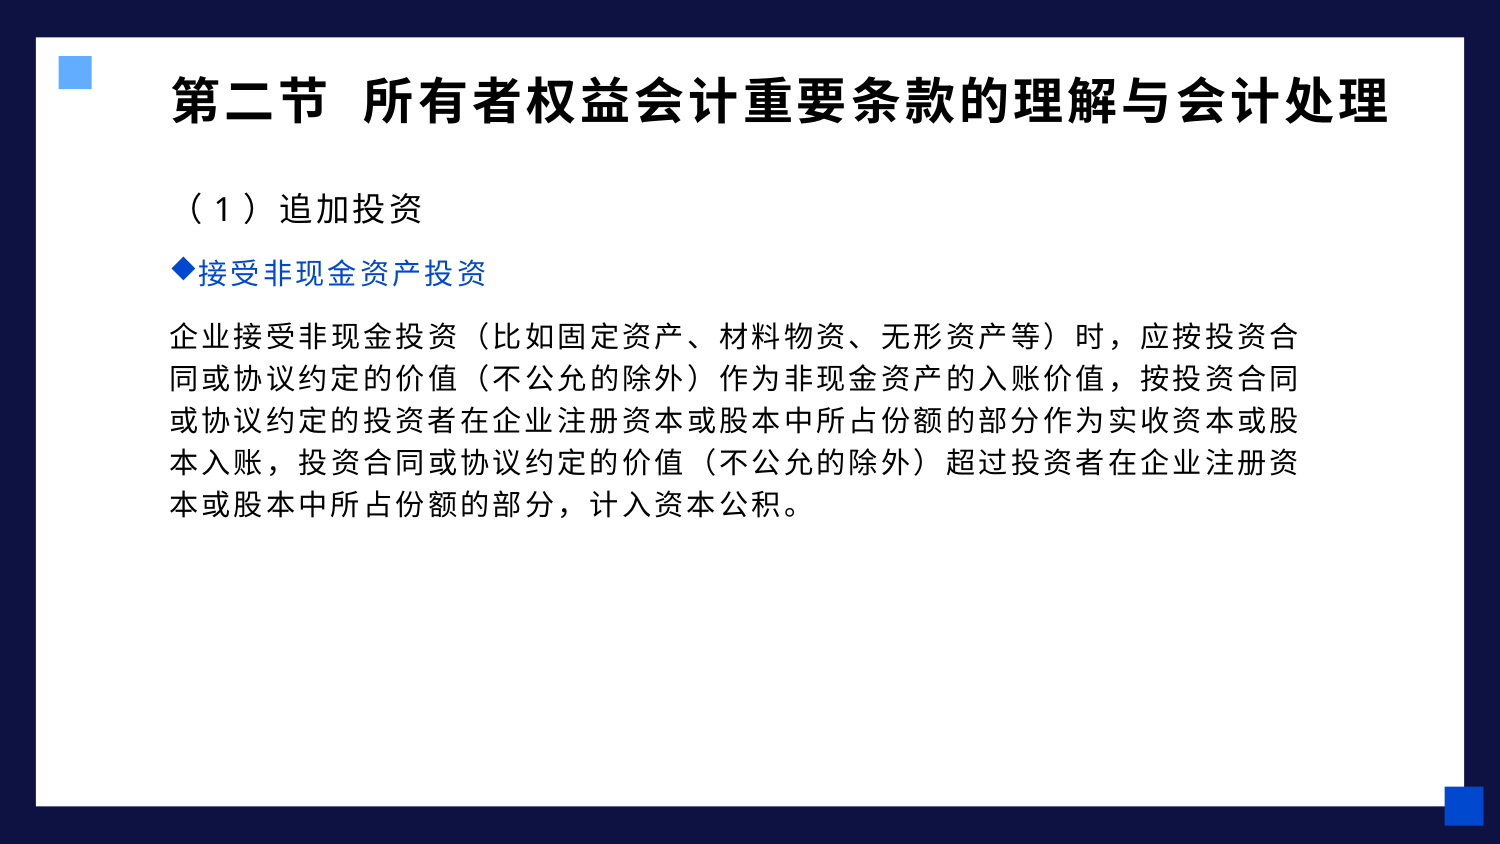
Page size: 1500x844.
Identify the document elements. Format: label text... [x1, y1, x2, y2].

title 第二节 所有者权益会计重要条款的理解与会计处理 [141, 48, 1415, 139]
list （1）追加投资 接受非现金资产投资 企业接受非现金投资（比如固定资产、材料物资、无形资产等）时，应按投资合同或协议约定的价值（不公允的除外）作为非现金资产的入账价值，按投资合同或协议约定的投资者在企业注册资本或股本中所占份额的部分作为实收资本或股本入账，投资合同或协议约定的价值（不公允的除外）超过投资者在企业注册资本或股本中所占份额的部分，计入资本公积。 [152, 179, 1348, 605]
